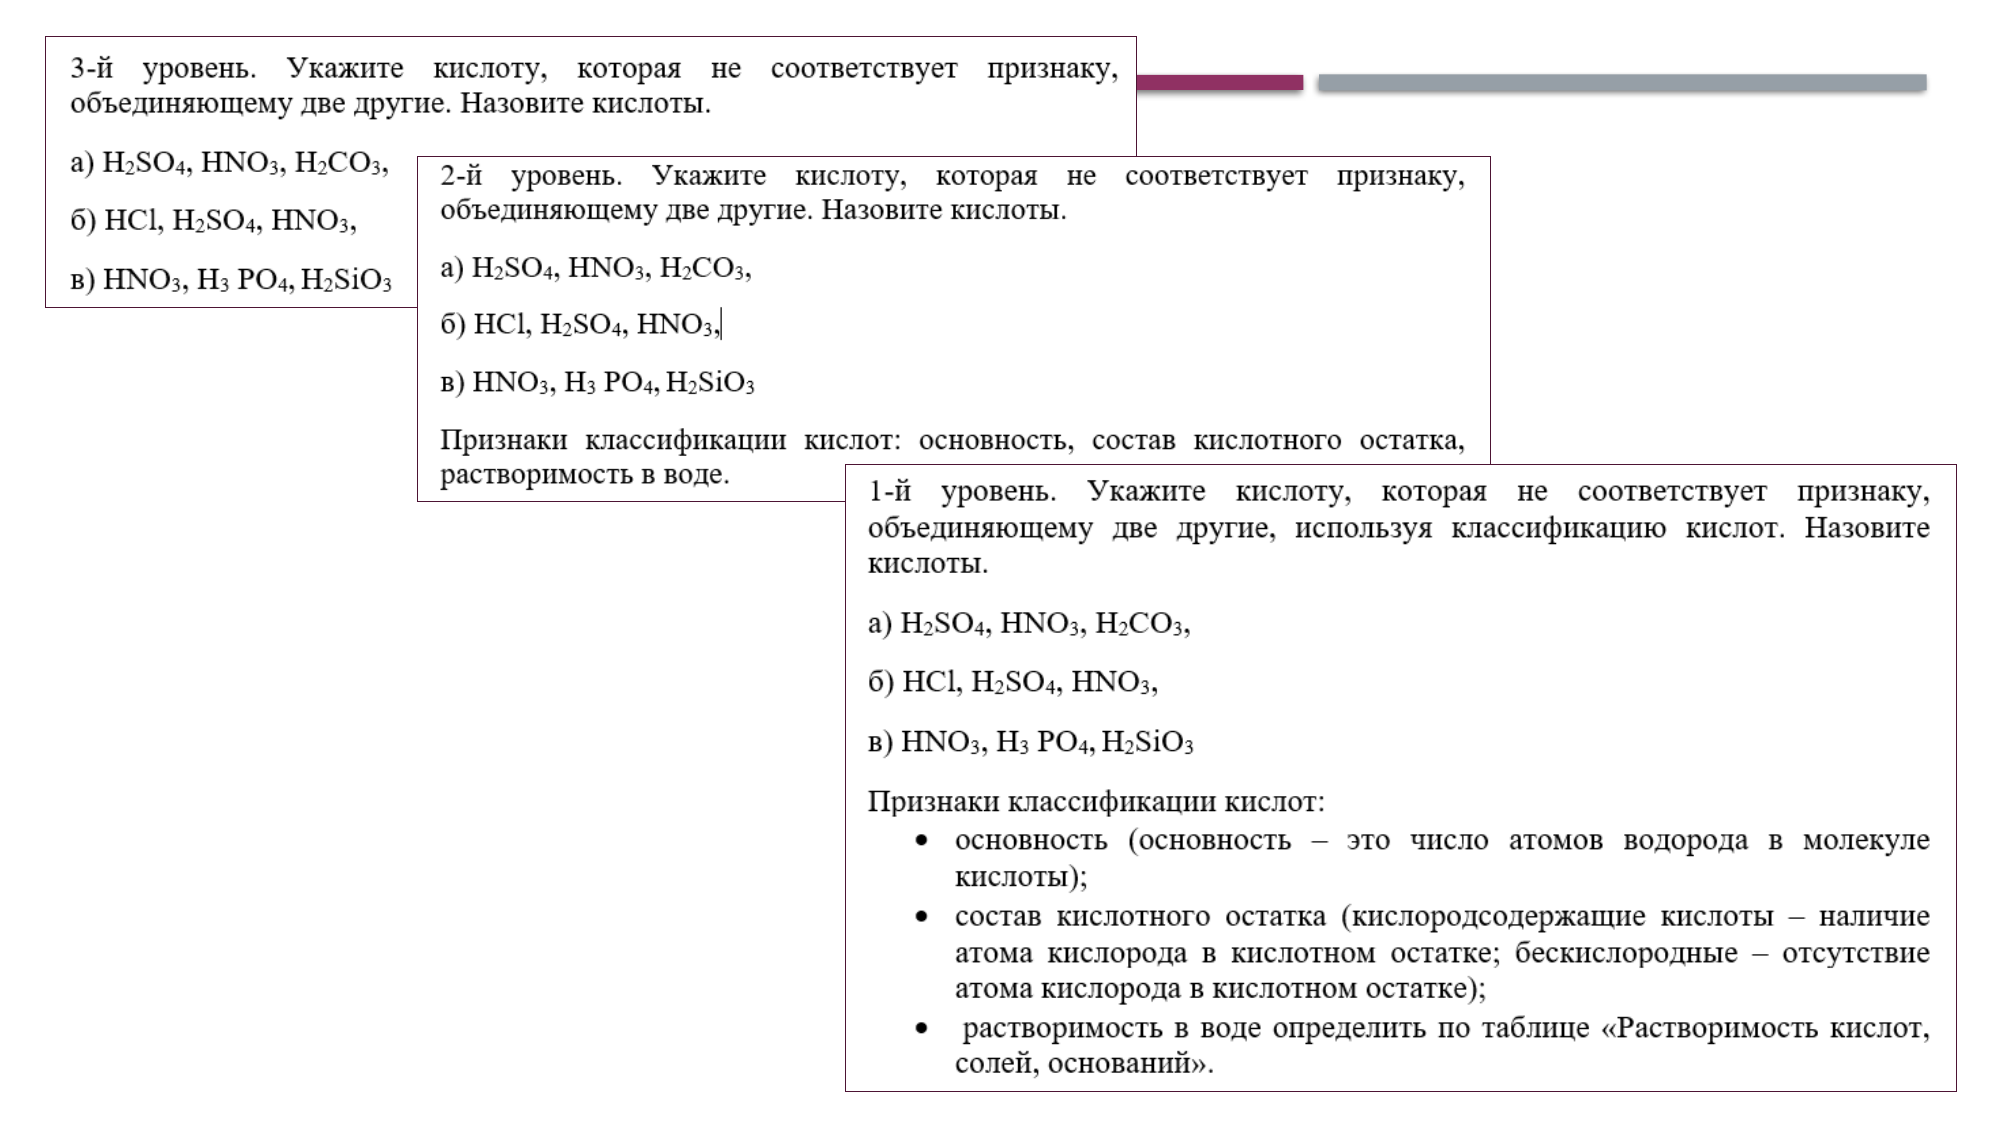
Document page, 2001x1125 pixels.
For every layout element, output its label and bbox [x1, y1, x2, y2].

picture [45, 35, 1957, 1093]
